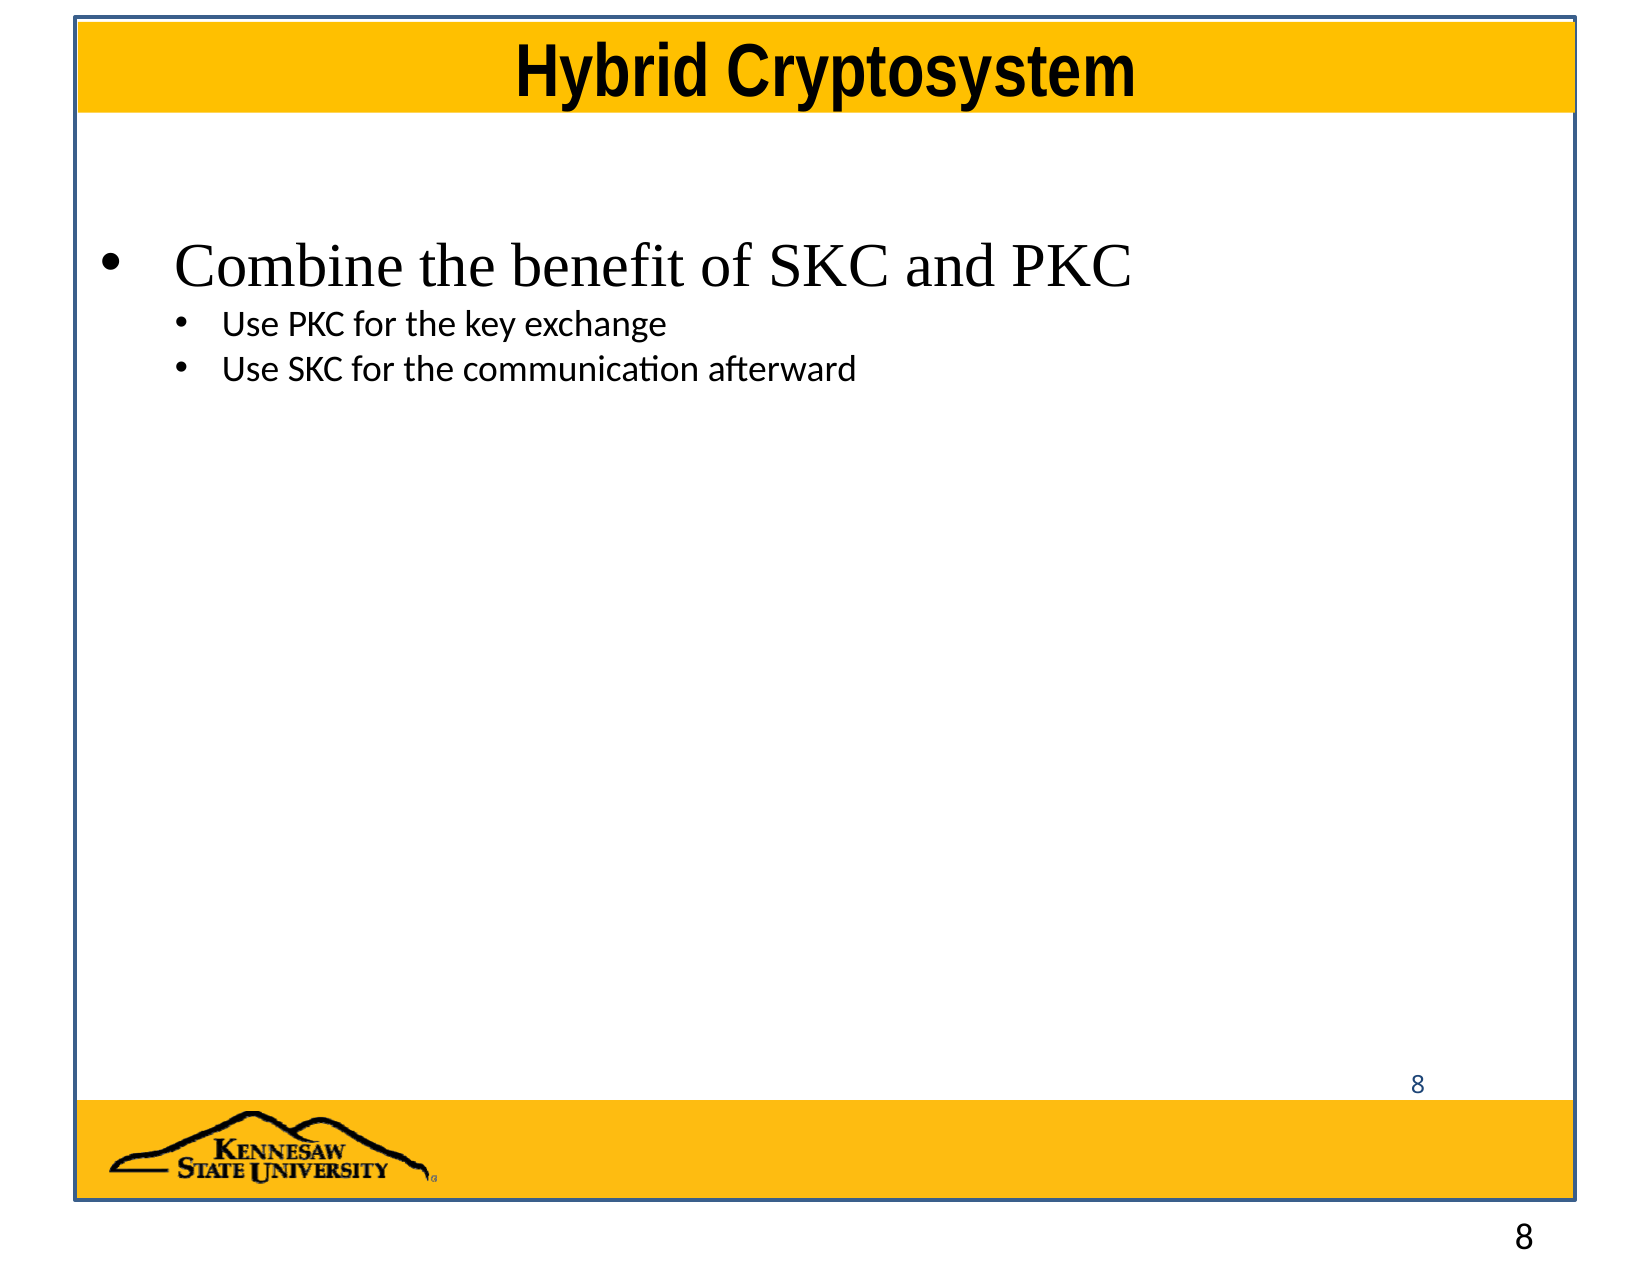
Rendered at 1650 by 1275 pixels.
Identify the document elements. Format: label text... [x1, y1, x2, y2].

list Combine the benefit of SKC and PKC Use PKC for the key exchange Use SKC for the communication afterward [99, 223, 1550, 391]
slide_number 8 [1299, 1042, 1425, 1103]
picture [108, 1111, 437, 1184]
title Hybrid Cryptosystem [77, 21, 1575, 113]
